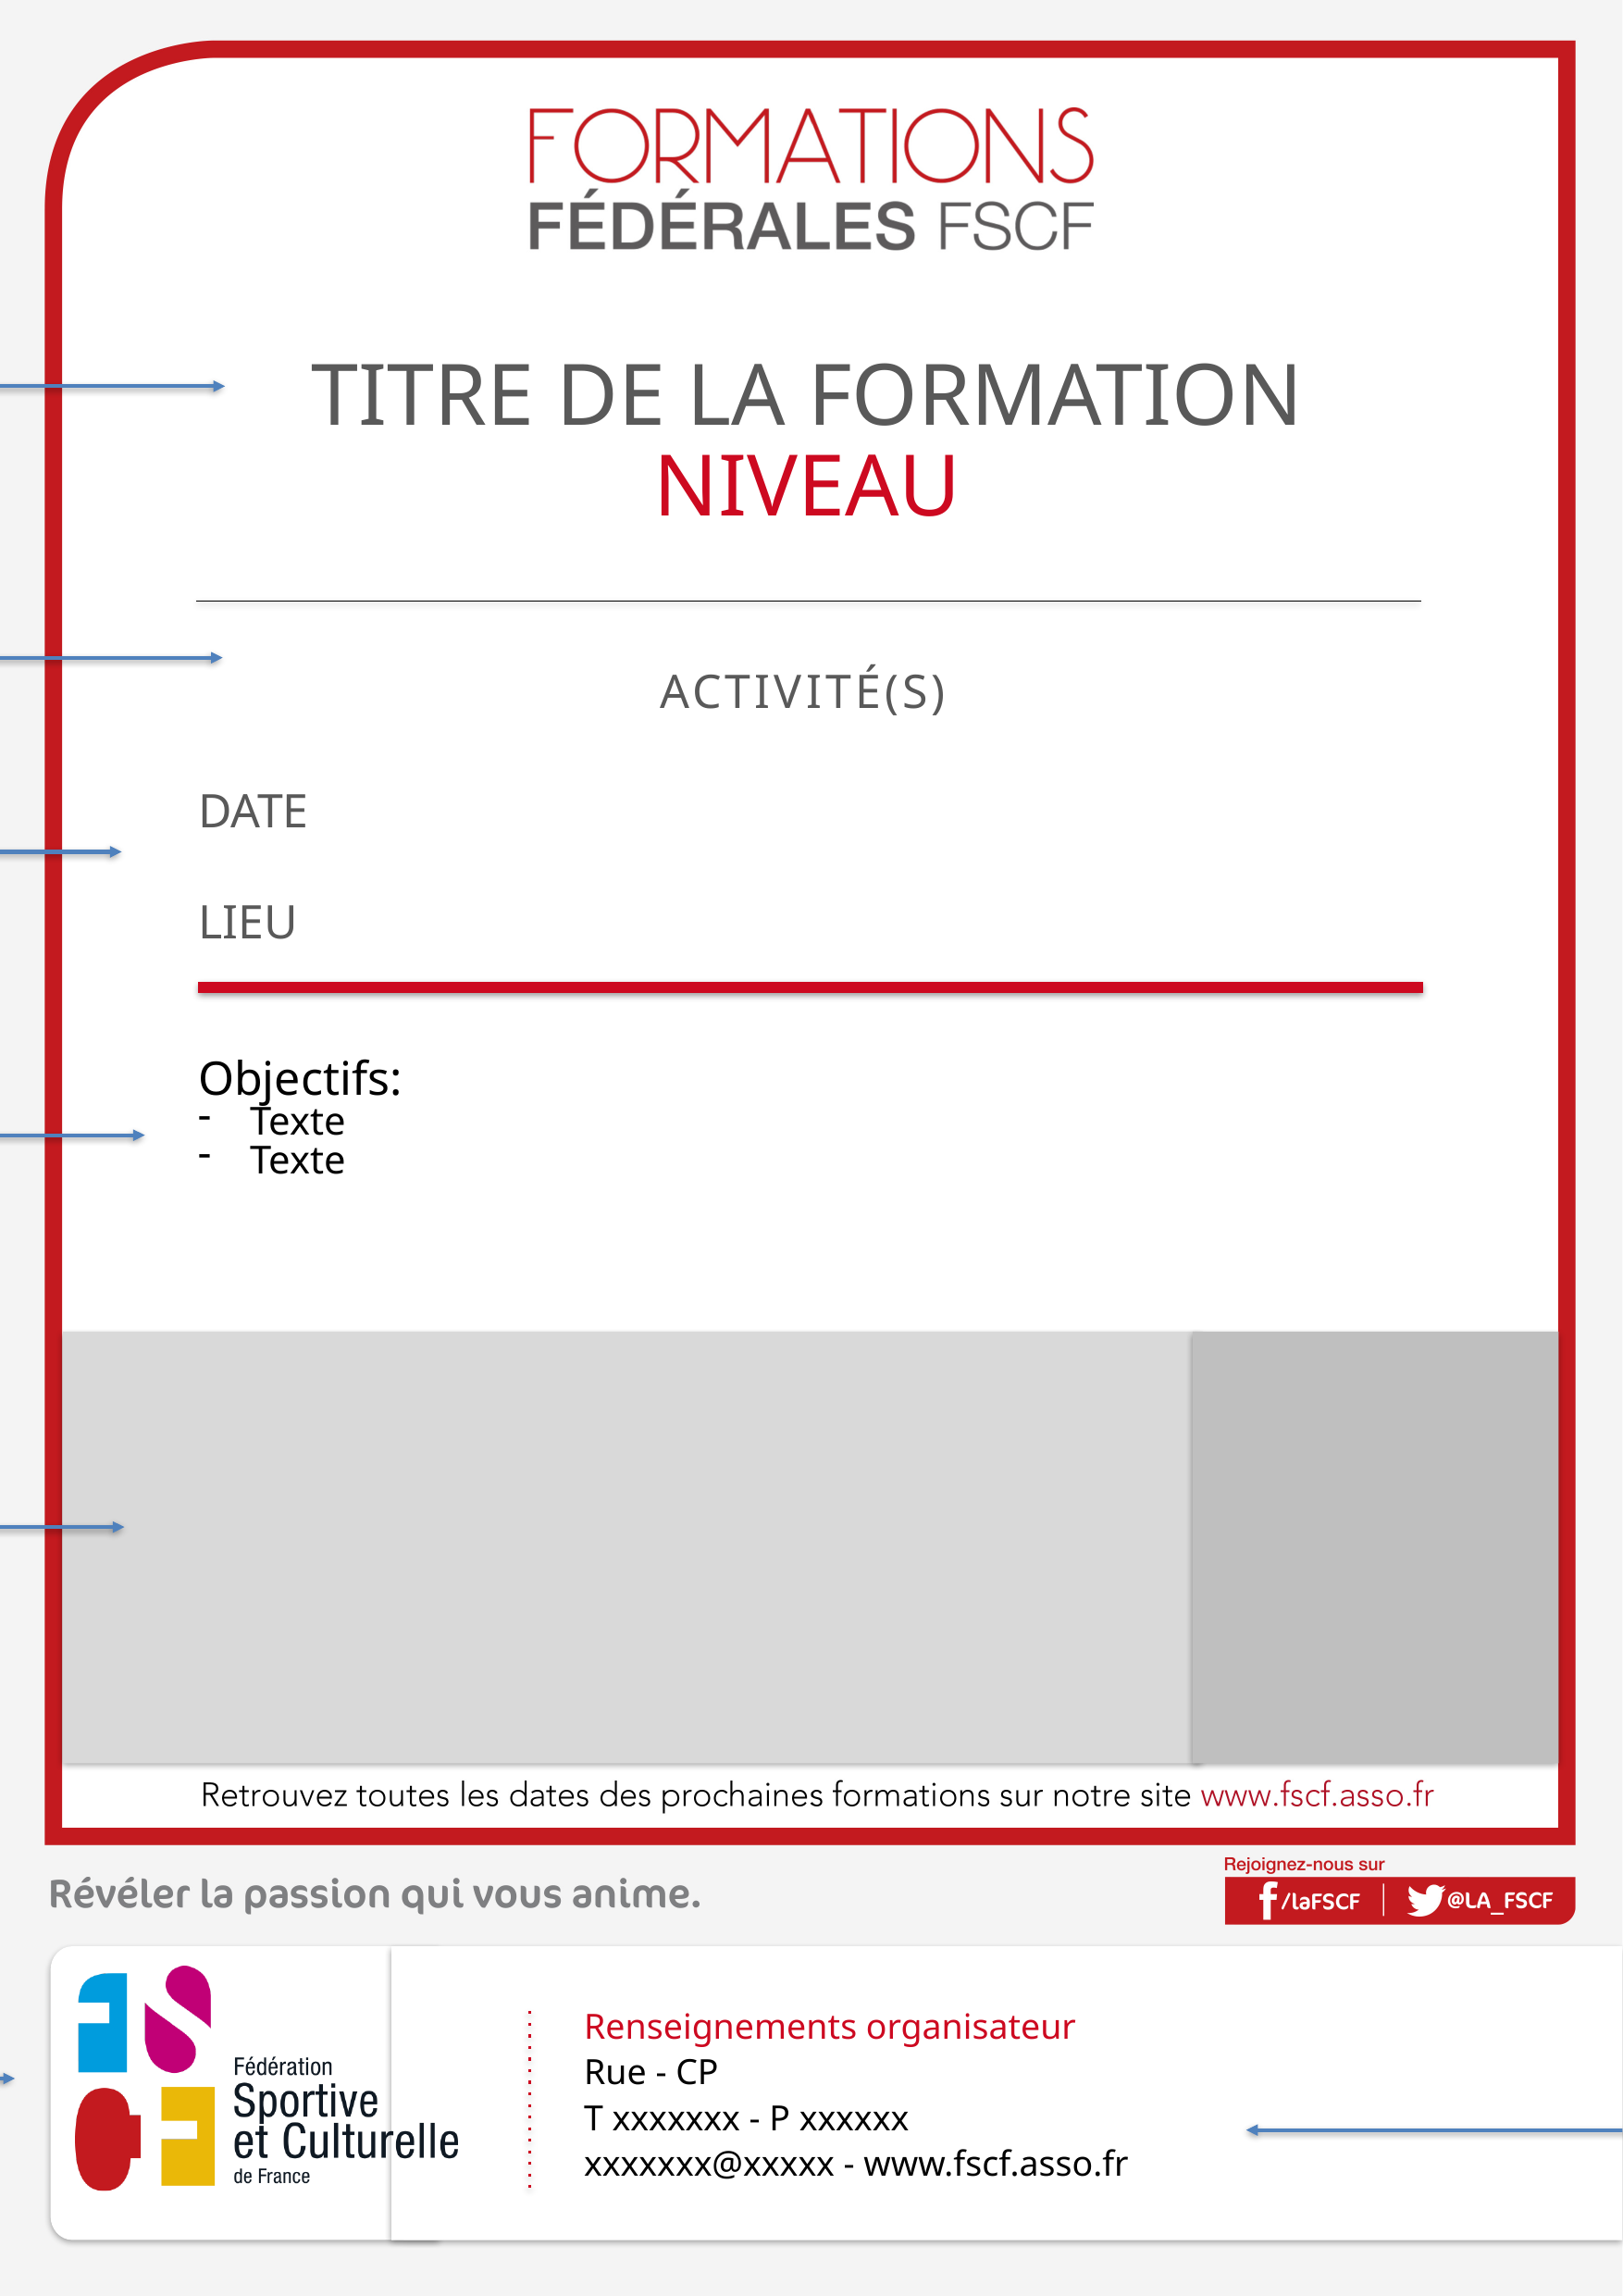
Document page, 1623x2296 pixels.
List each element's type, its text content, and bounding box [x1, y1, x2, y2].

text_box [50, 1945, 1623, 2240]
text_box Activité(s) [190, 606, 1416, 718]
text_box [1192, 1331, 1559, 1764]
picture [74, 1966, 458, 2191]
text_box Date lieu [198, 726, 1416, 949]
text_box titre de la formation NIVEAU [121, 351, 1494, 535]
picture [0, 0, 1623, 2296]
text_box Objectifs: Texte Texte [198, 994, 1416, 1182]
text_box [62, 1331, 1191, 1764]
